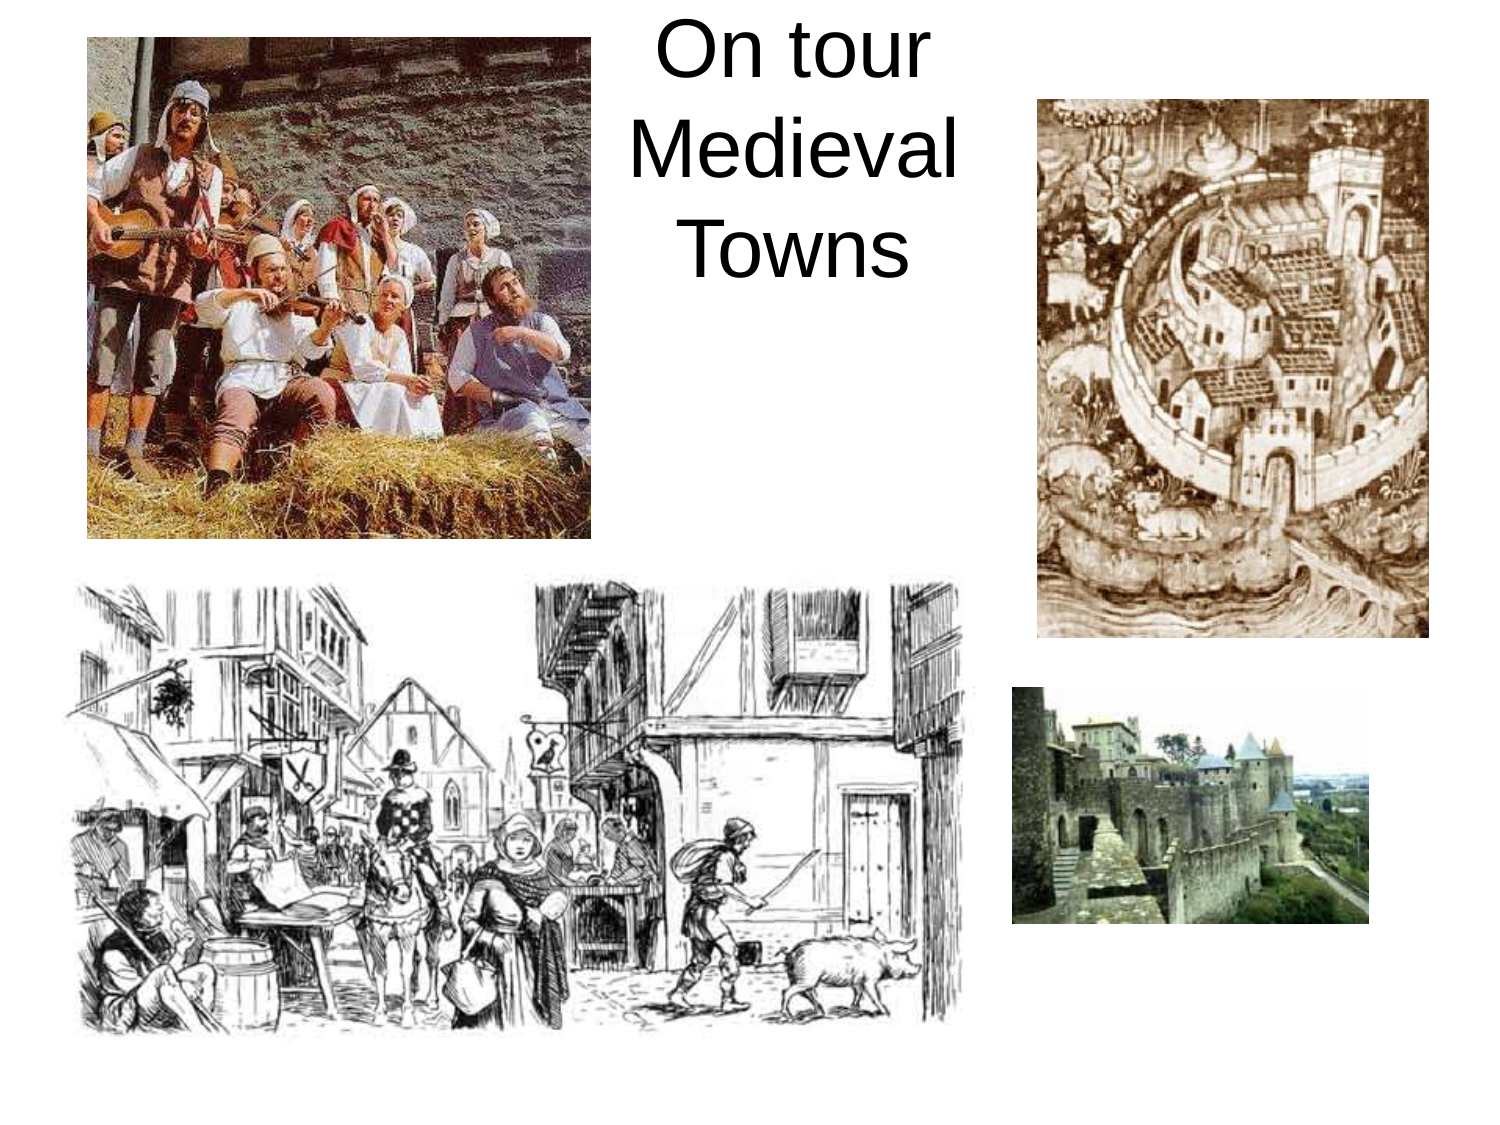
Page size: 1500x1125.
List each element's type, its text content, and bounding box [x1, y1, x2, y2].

picture [1012, 687, 1369, 924]
title On tour Medieval Towns [594, 50, 1075, 238]
picture [1037, 99, 1429, 638]
picture [87, 37, 591, 540]
picture [62, 574, 977, 1044]
